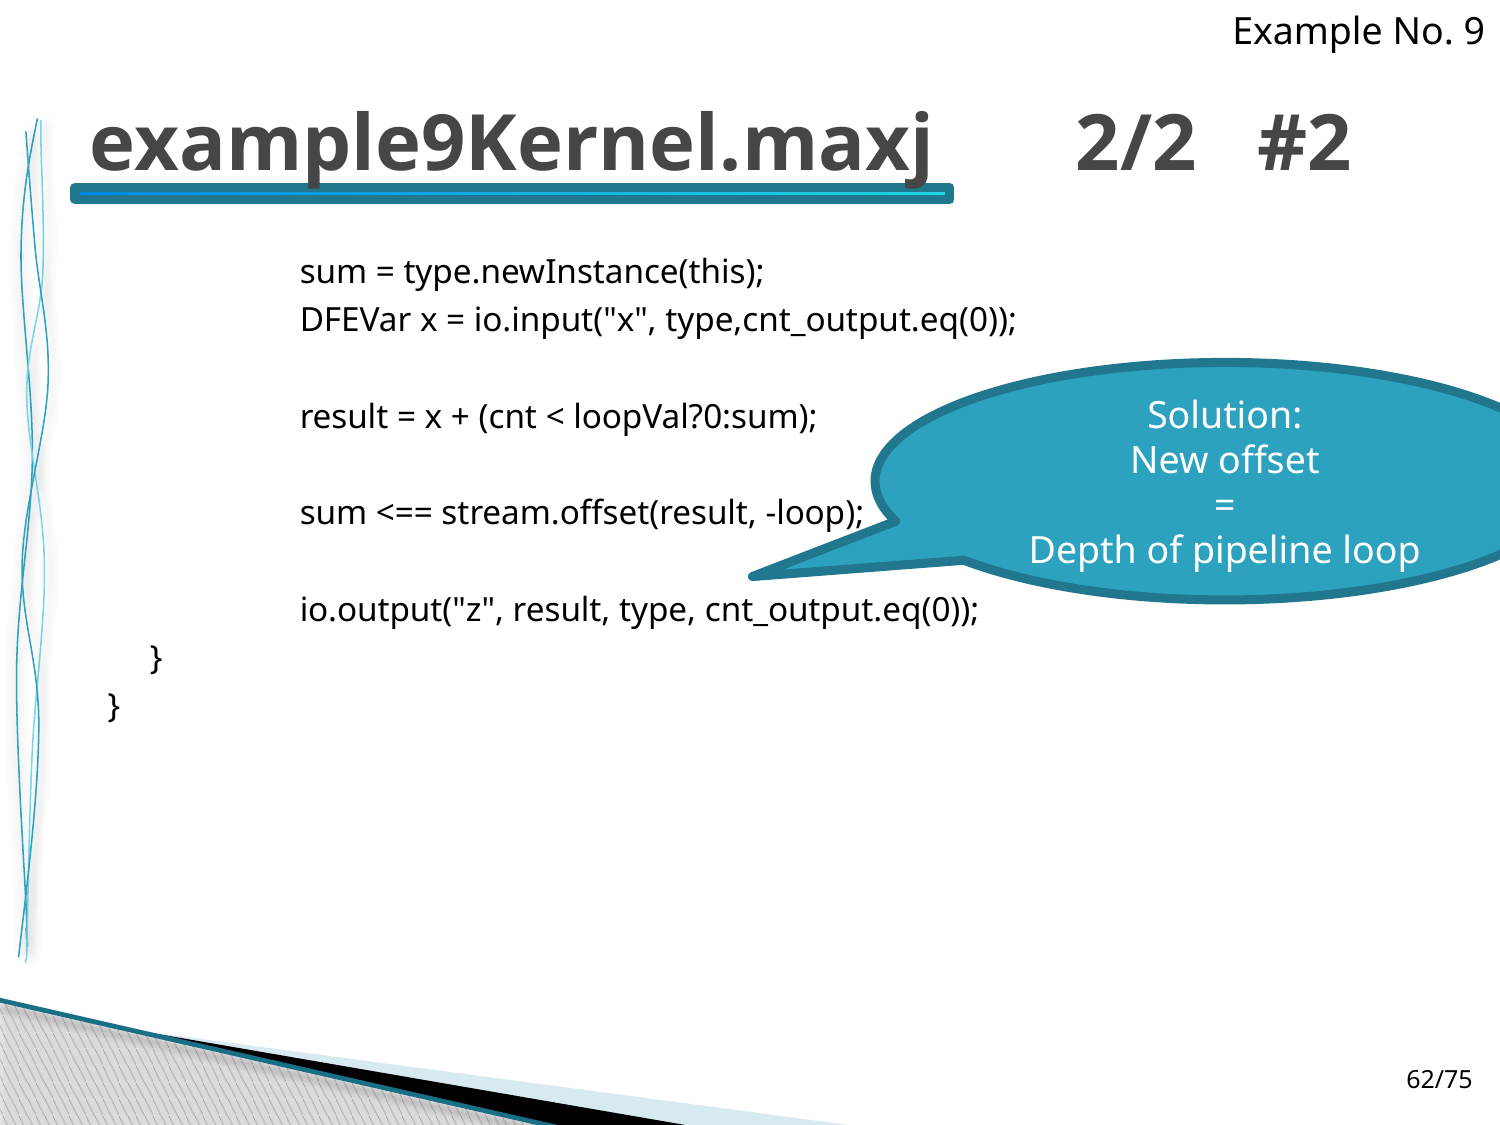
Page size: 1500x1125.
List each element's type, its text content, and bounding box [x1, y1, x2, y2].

text_box Solution: New offset = Depth of pipeline loop [747, 357, 1500, 605]
list sum = type.newInstance(this); DFEVar x = io.input("x", type,cnt_output.eq(0)); result = x + (cnt < loopVal?0:sum); sum <== stream.offset(result, -loop); io.output("z", result, type, cnt_output.eq(0)); } } [75, 243, 1425, 986]
list Example No. 9 [1074, 0, 1500, 63]
title example9Kernel.maxj 2/2 #2 [75, 45, 1425, 233]
